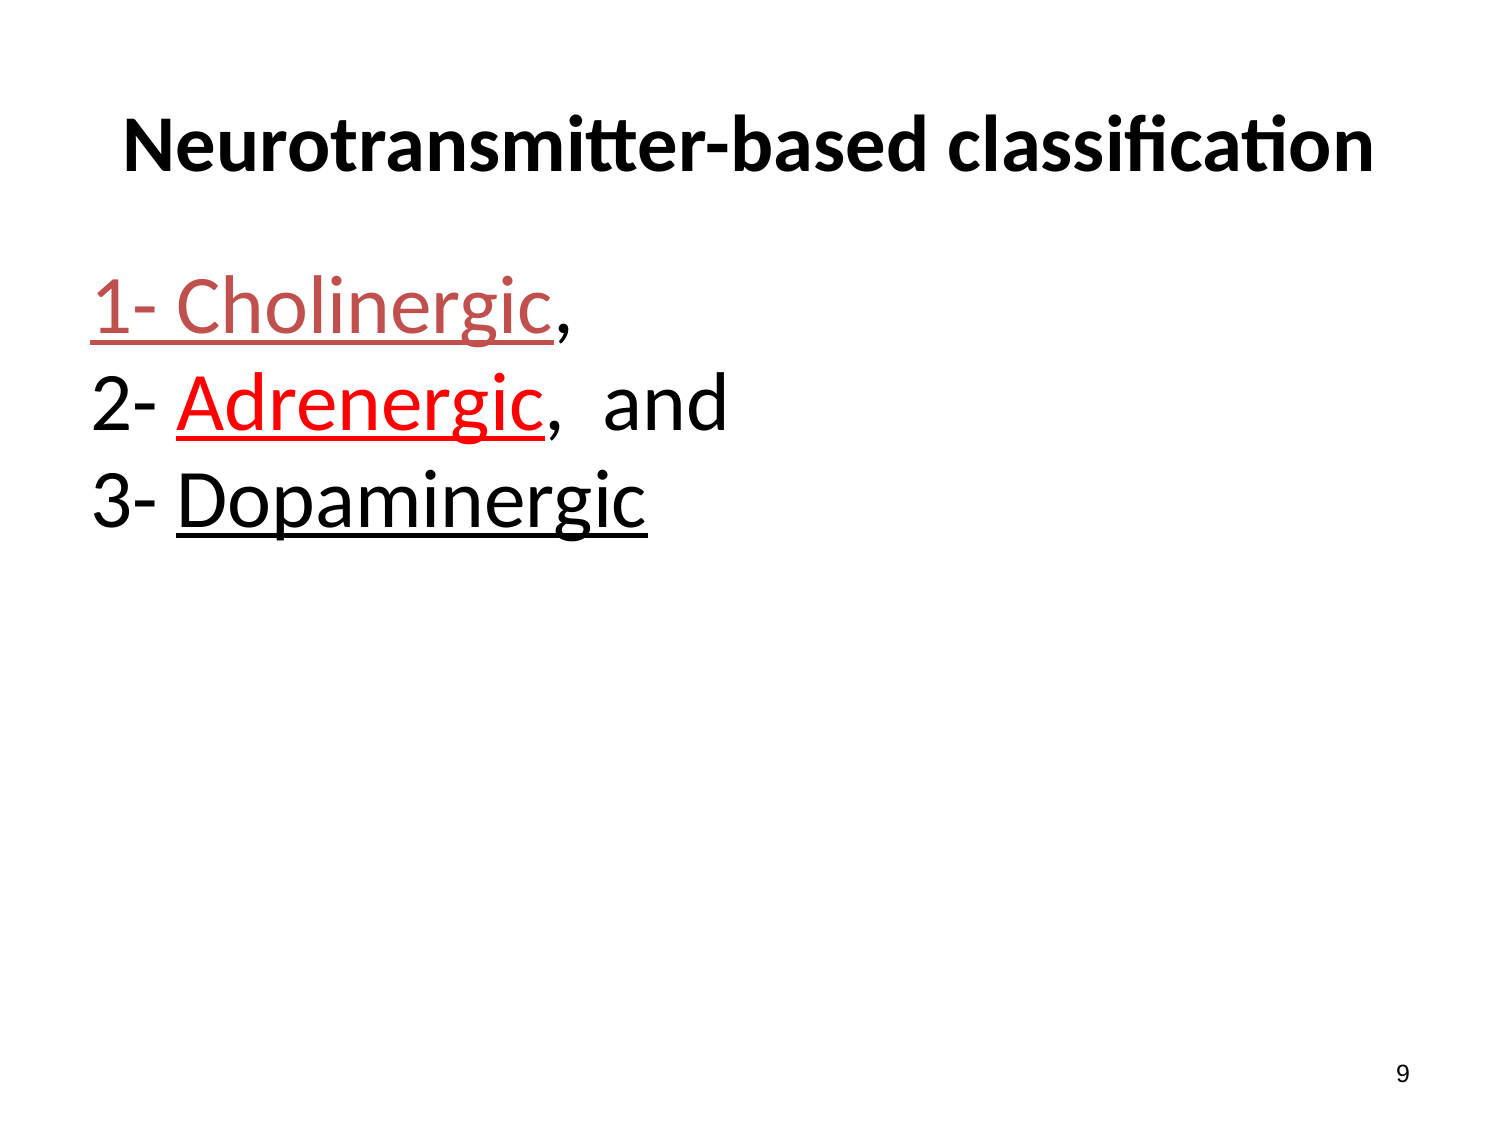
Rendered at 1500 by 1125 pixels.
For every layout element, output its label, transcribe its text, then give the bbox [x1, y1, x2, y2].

title Neurotransmitter-based classification [75, 45, 1425, 233]
slide_number 9 [1074, 1042, 1425, 1103]
list 1- Cholinergic, 2- Adrenergic, and 3- Dopaminergic [75, 262, 1425, 1005]
